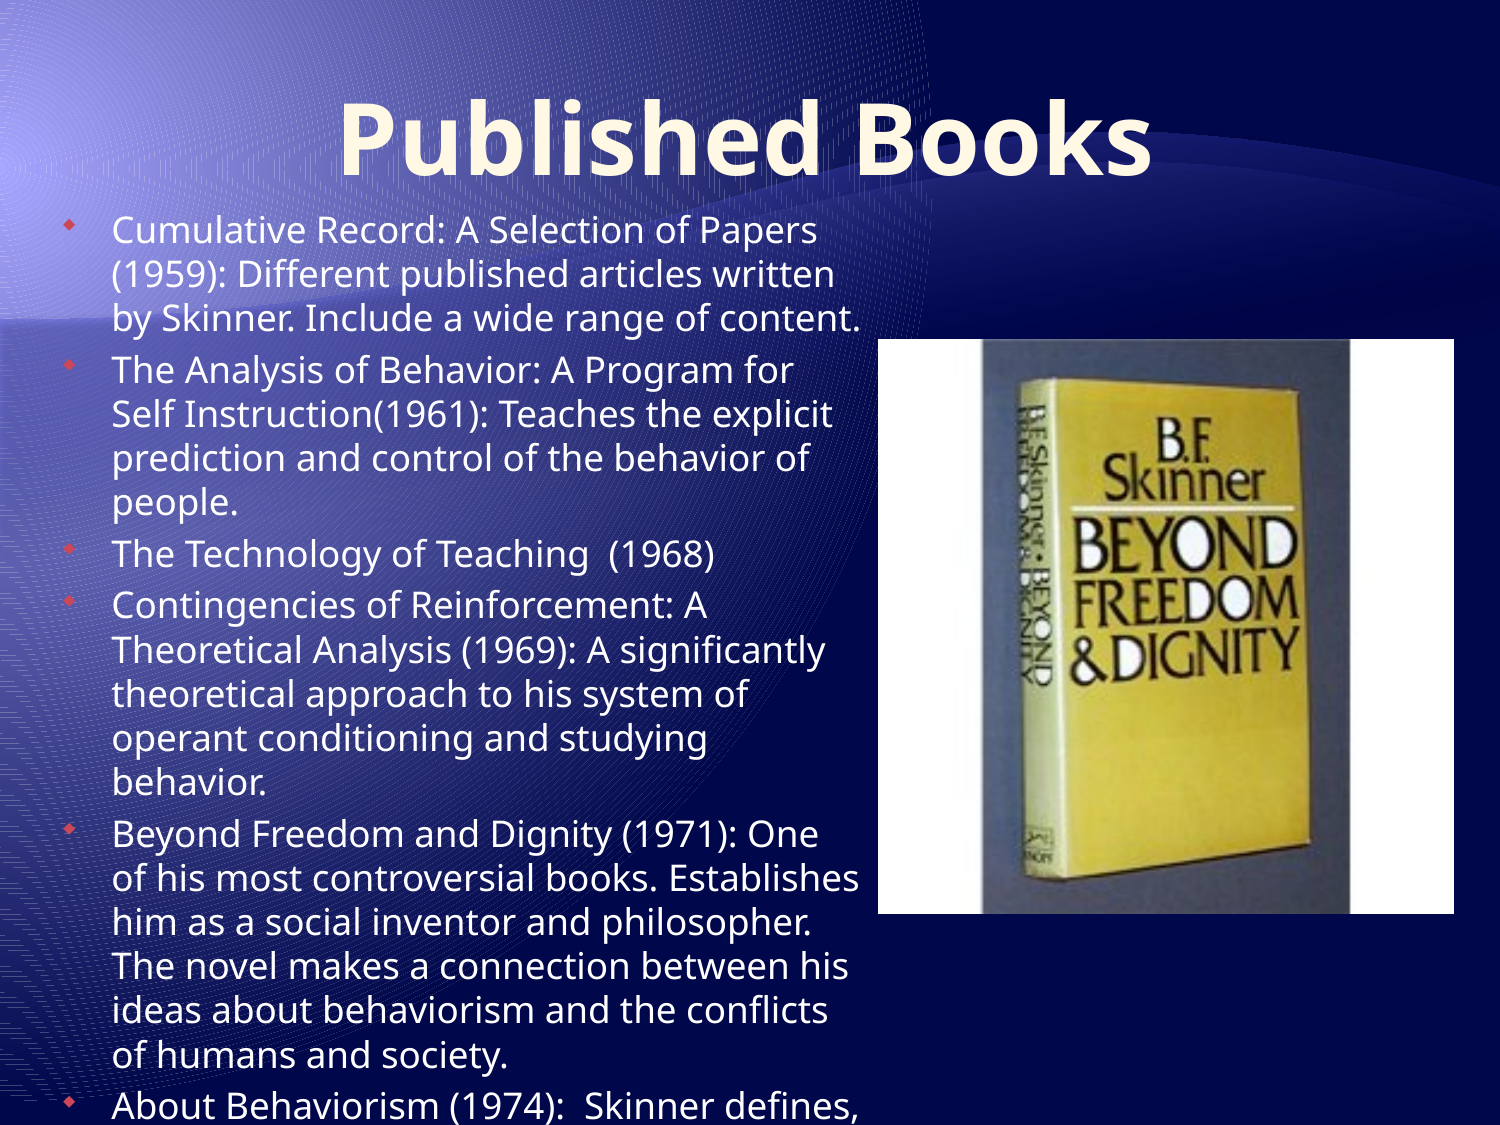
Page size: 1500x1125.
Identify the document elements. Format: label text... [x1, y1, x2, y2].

list Cumulative Record: A Selection of Papers (1959): Different published articles written by Skinner. Include a wide range of content. The Analysis of Behavior: A Program for Self Instruction(1961): Teaches the explicit prediction and control of the behavior of people. The Technology of Teaching (1968) Contingencies of Reinforcement: A Theoretical Analysis (1969): A significantly theoretical approach to his system of operant conditioning and studying behavior. Beyond Freedom and Dignity (1971): One of his most controversial books. Establishes him as a social inventor and philosopher. The novel makes a connection between his ideas about behaviorism and the conflicts of humans and society. About Behaviorism (1974): Skinner defines, analyzes and defends his controversial philosophy about behaviorism. [46, 199, 879, 1125]
picture [878, 339, 1454, 915]
title Published Books [70, 58, 1421, 197]
